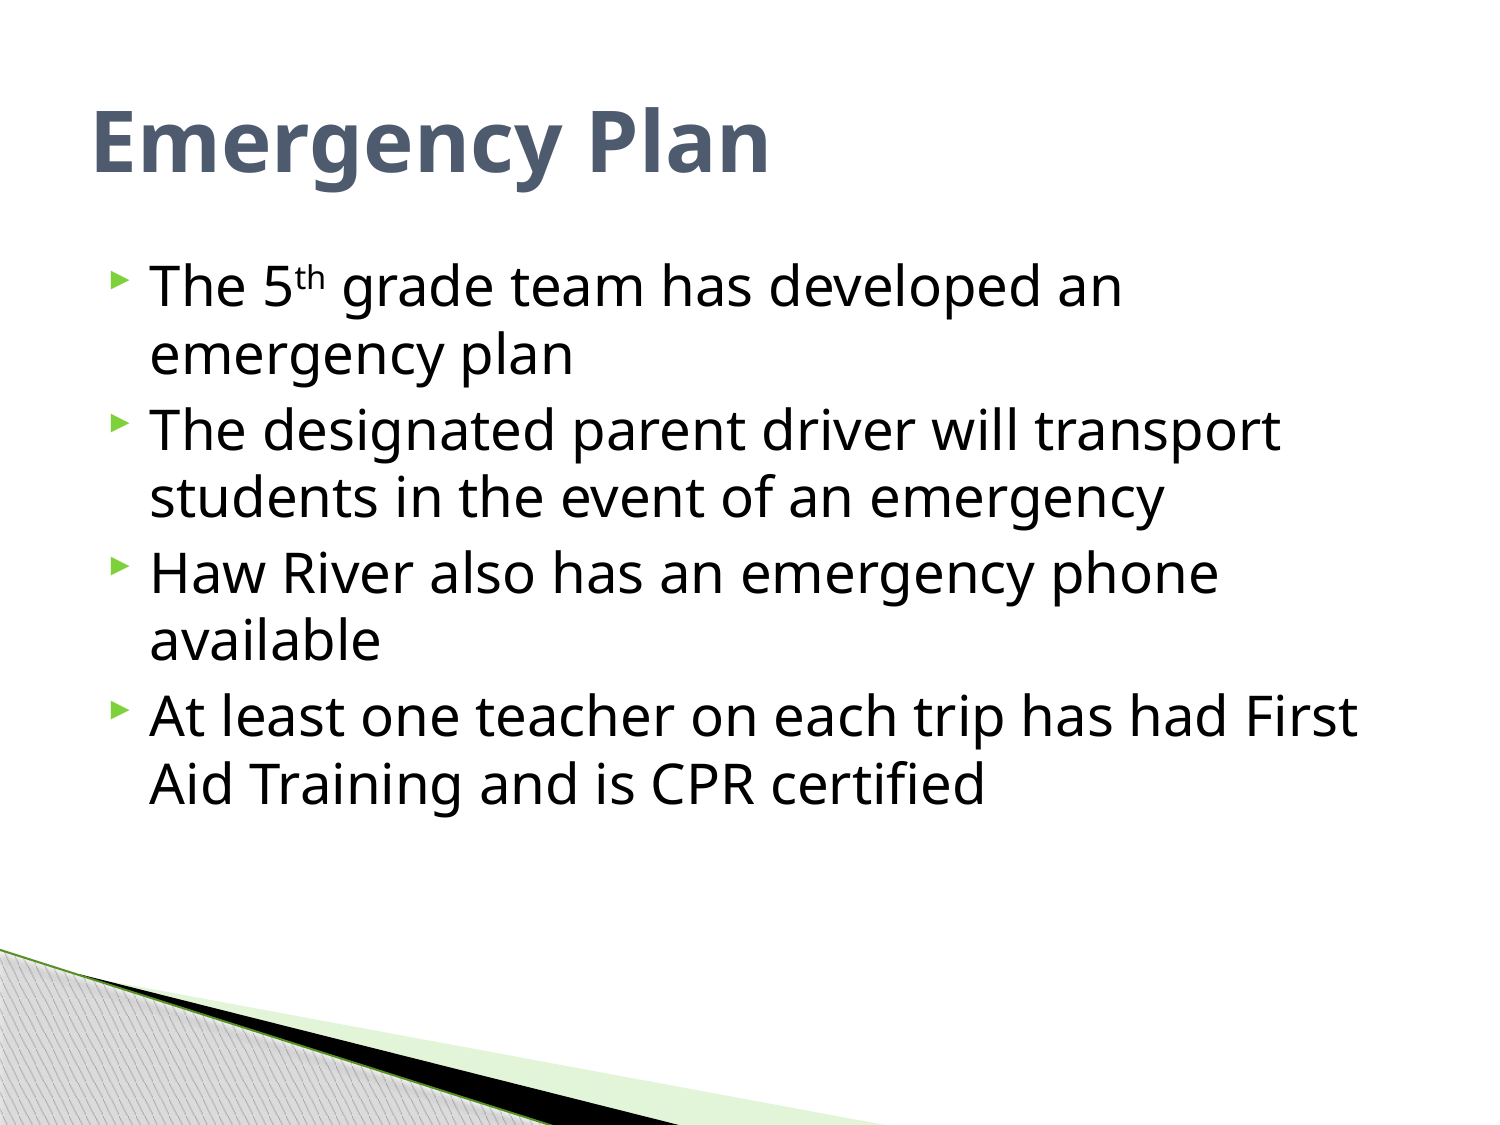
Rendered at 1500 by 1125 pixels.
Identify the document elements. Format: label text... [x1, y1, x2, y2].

title Emergency Plan [75, 45, 1425, 233]
list The 5th grade team has developed an emergency plan The designated parent driver will transport students in the event of an emergency Haw River also has an emergency phone available At least one teacher on each trip has had First Aid Training and is CPR certified [75, 243, 1425, 986]
